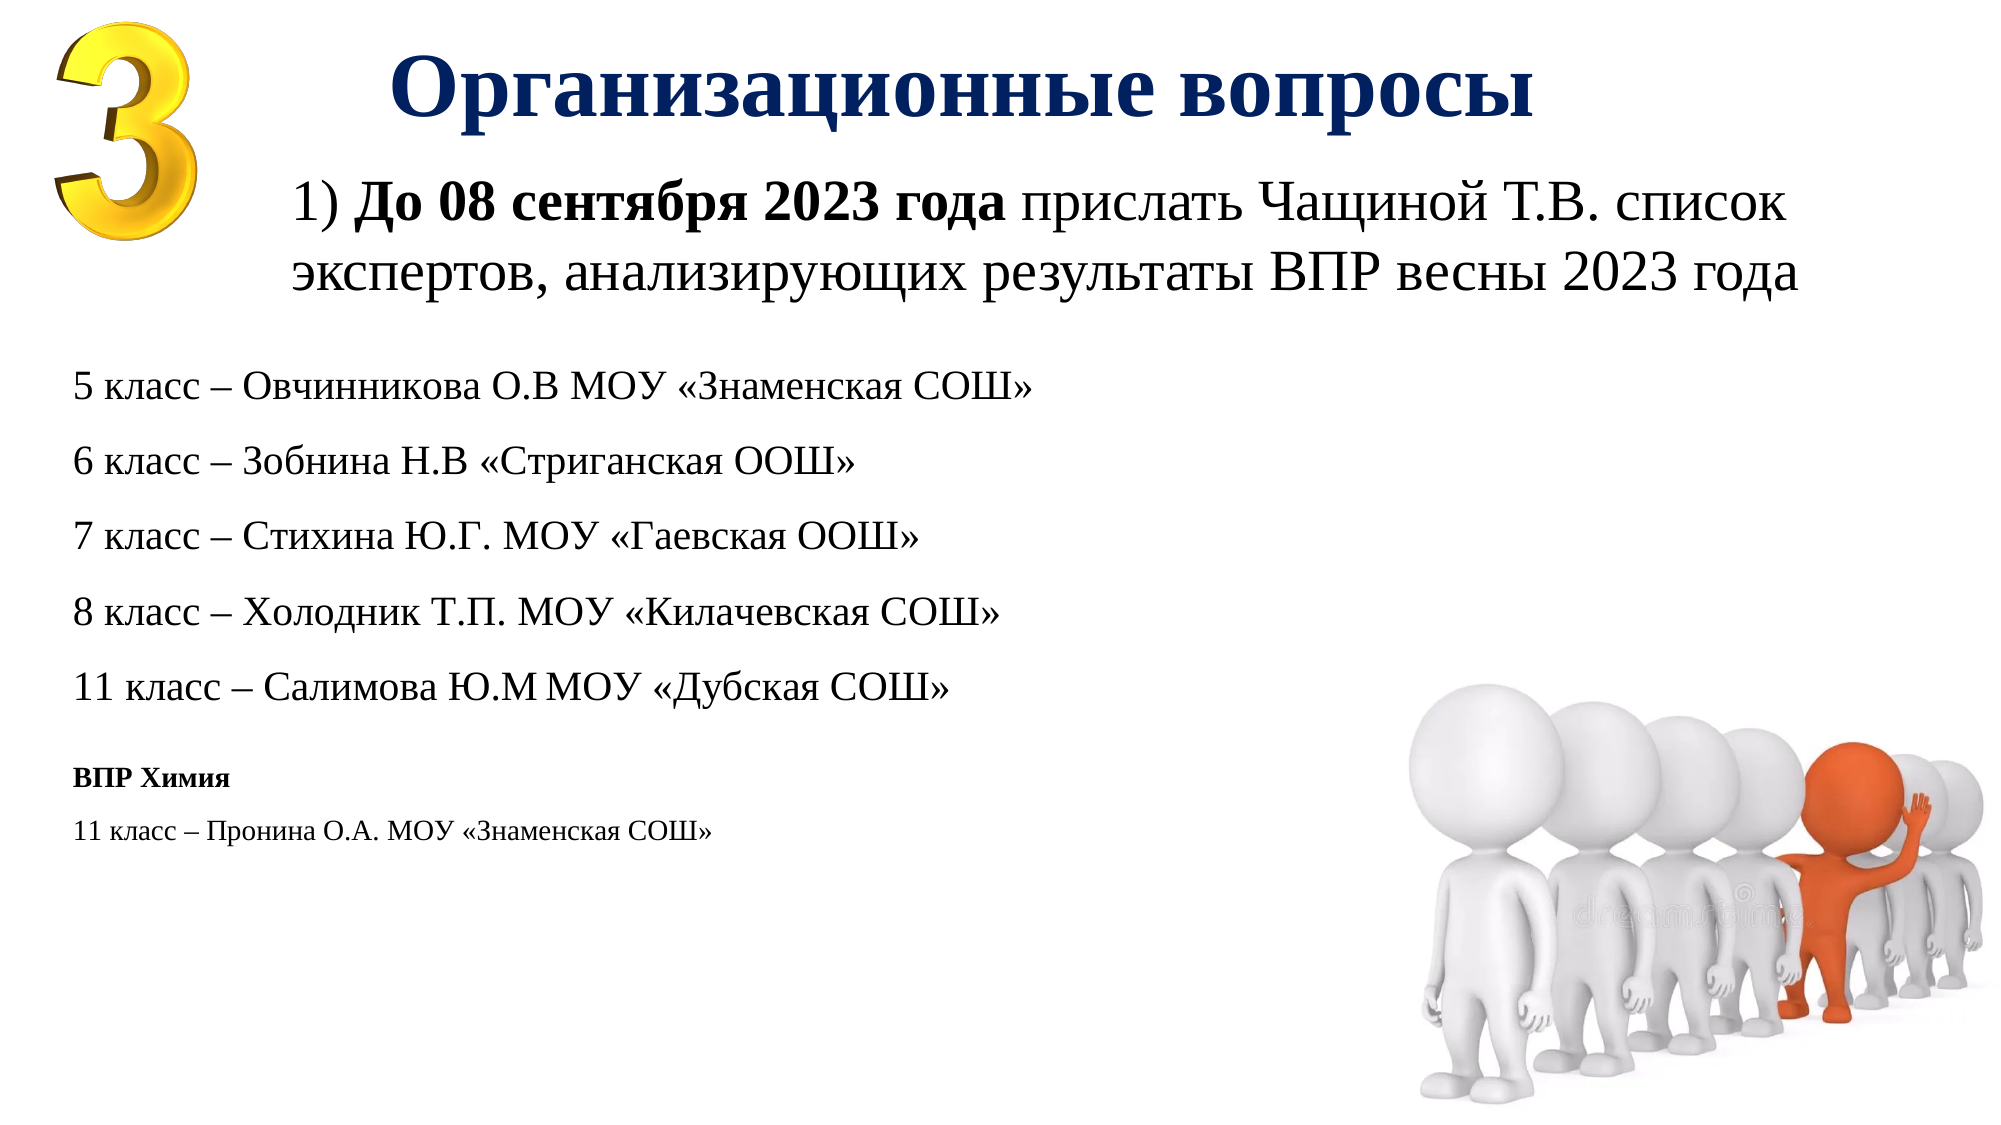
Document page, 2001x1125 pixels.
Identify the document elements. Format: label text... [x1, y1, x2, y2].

picture [72, 760, 1045, 867]
picture [72, 361, 2000, 1125]
picture [38, 12, 207, 245]
text_box Организационные вопросы [373, 0, 2000, 196]
text_box 1) До 08 сентября 2023 года прислать Чащиной Т.В. список экспертов, анализирующих результаты ВПР весны 2023 года [276, 155, 1880, 310]
